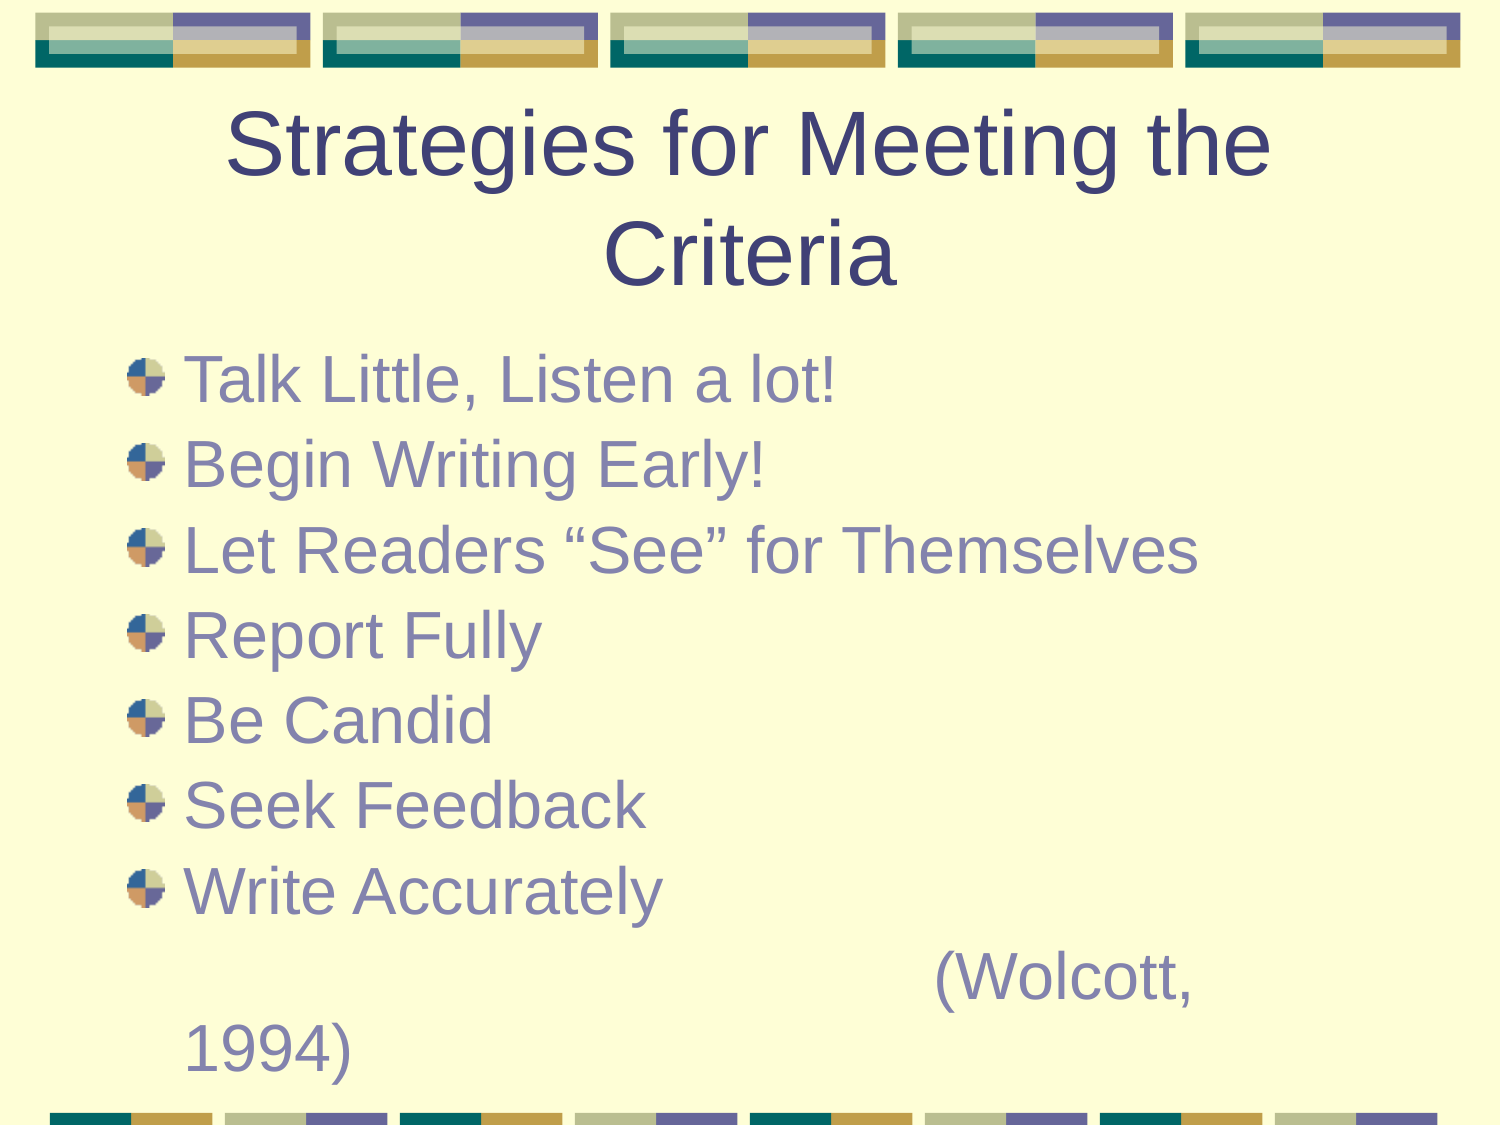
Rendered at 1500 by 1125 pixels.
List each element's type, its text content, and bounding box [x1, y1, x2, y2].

picture [127, 528, 165, 567]
picture [127, 784, 165, 822]
title Strategies for Meeting the Criteria [112, 99, 1388, 288]
picture [127, 614, 165, 652]
picture [127, 443, 165, 481]
picture [127, 869, 165, 908]
picture [127, 358, 165, 396]
picture [127, 699, 165, 737]
list Talk Little, Listen a lot! Begin Writing Early! Let Readers “See” for Themselves Report Fully Be Candid Seek Feedback Write Accurately (Wolcott, 1994) [112, 337, 1388, 1063]
